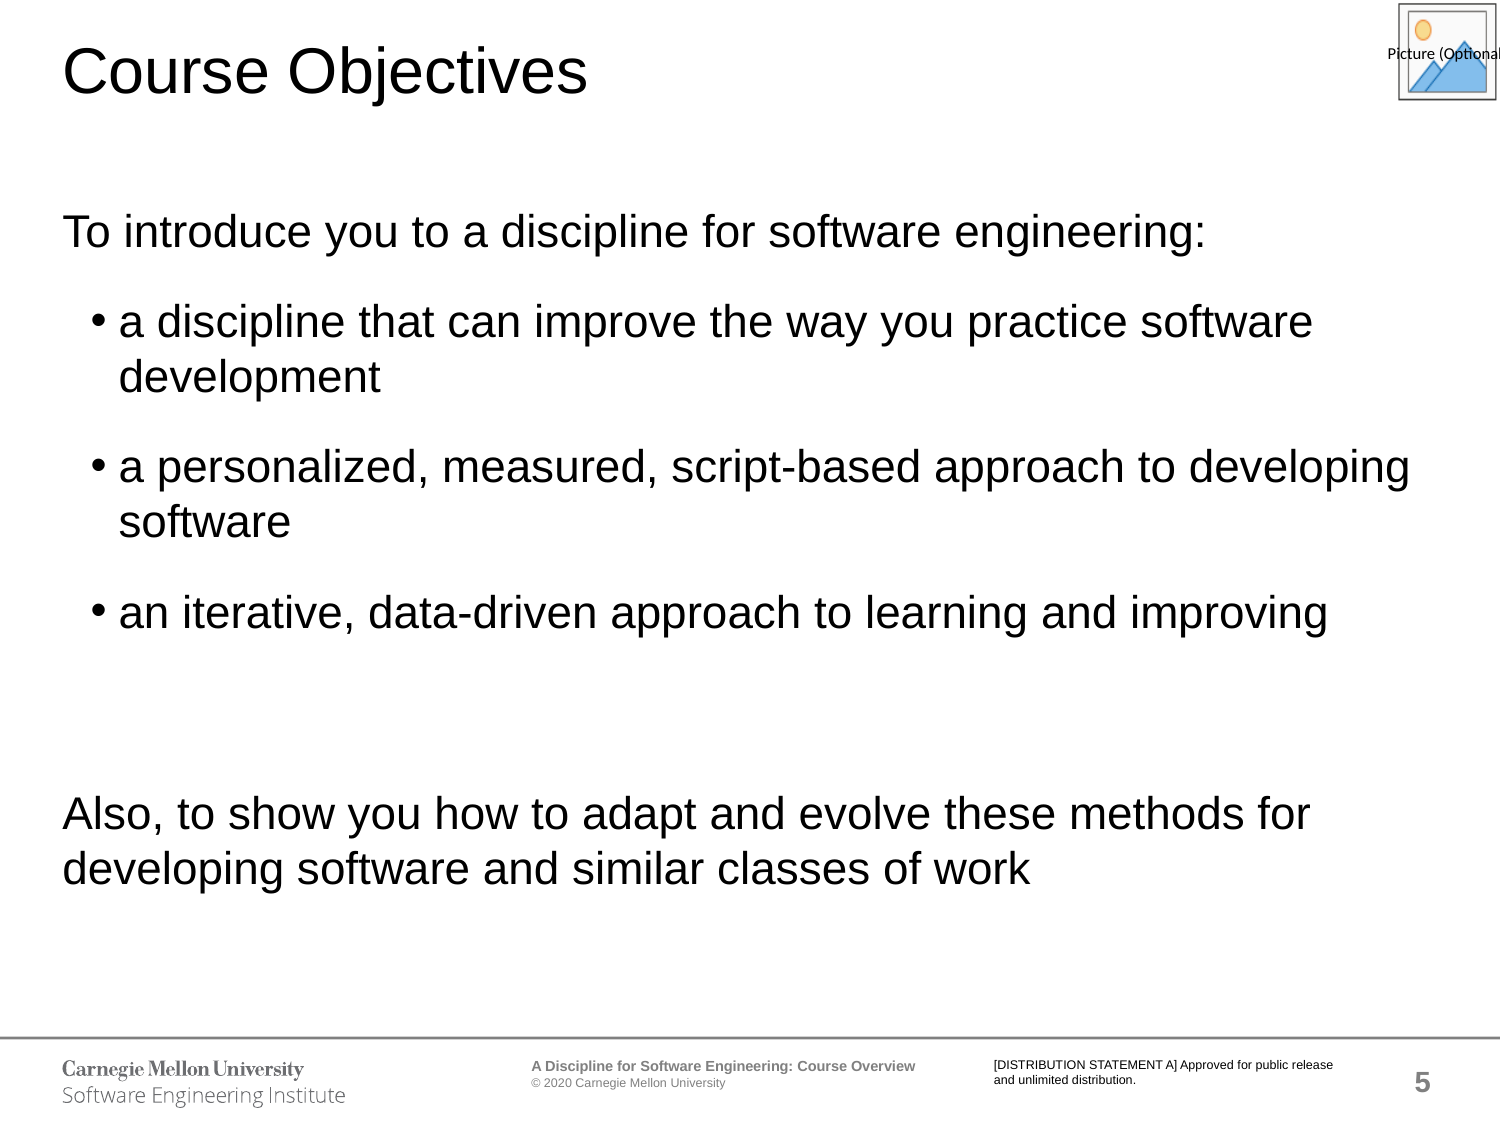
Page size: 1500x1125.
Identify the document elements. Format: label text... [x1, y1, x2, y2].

title Course Objectives [62, 37, 1338, 182]
picture [1394, 0, 1500, 105]
list To introduce you to a discipline for software engineering: a discipline that can improve the way you practice software development a personalized, measured, script-based approach to developing software an iterative, data-driven approach to learning and improving Also, to show you how to adapt and evolve these methods for developing software and similar classes of work [62, 201, 1431, 1000]
